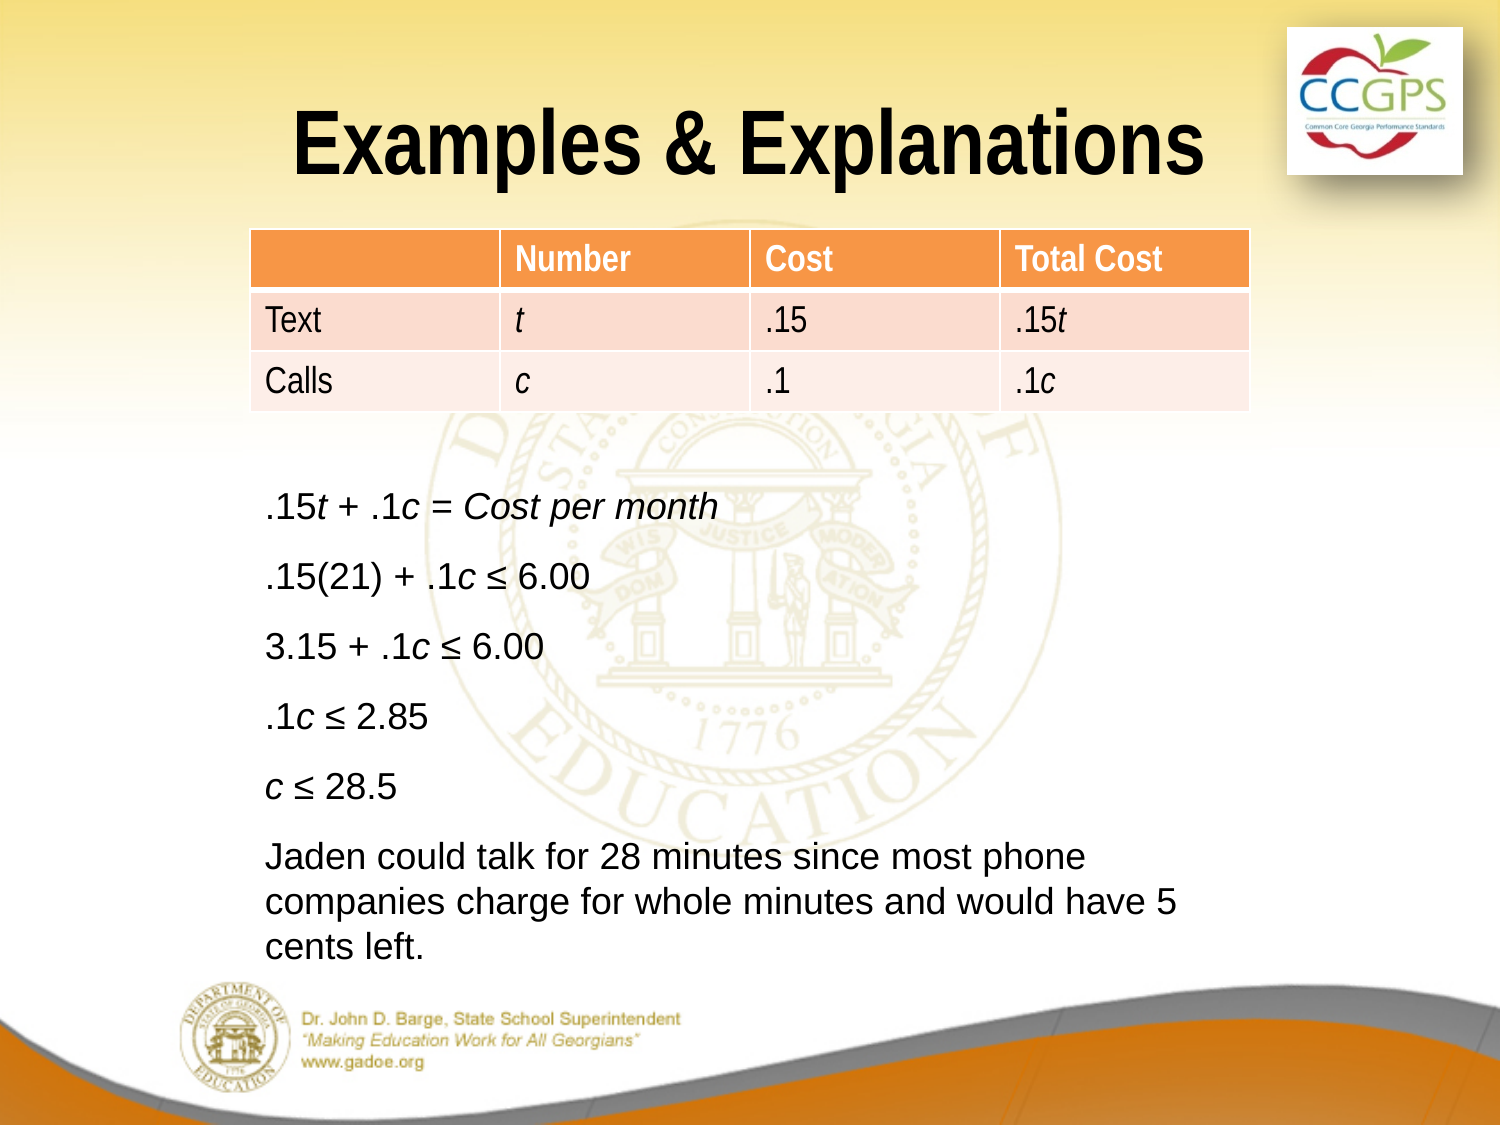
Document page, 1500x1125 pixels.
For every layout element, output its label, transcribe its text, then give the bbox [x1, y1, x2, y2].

table_header Cost [751, 230, 999, 287]
table_header [251, 230, 499, 287]
table_cell .15 [751, 293, 999, 350]
table_cell .1 [751, 352, 999, 411]
table_cell Text [251, 293, 499, 350]
table_cell .15t [1001, 293, 1249, 350]
picture [0, 0, 1500, 1125]
table_cell c [501, 352, 749, 411]
table_header Number [501, 230, 749, 287]
table_cell t [501, 293, 749, 350]
table_cell Calls [251, 352, 499, 411]
text_box .15t + .1c = Cost per month .15(21) + .1c ≤ 6.00 3.15 + .1c ≤ 6.00 .1c ≤ 2.85 c ≤ 28.5 Jaden could talk for 28 minutes since most phone companies charge for whole minutes and would have 5 cents left. [249, 474, 1250, 975]
title Examples & Explanations [112, 74, 1281, 201]
table_header Total Cost [1001, 230, 1249, 287]
subtitle [224, 287, 1276, 926]
table_cell .1c [1001, 352, 1249, 411]
